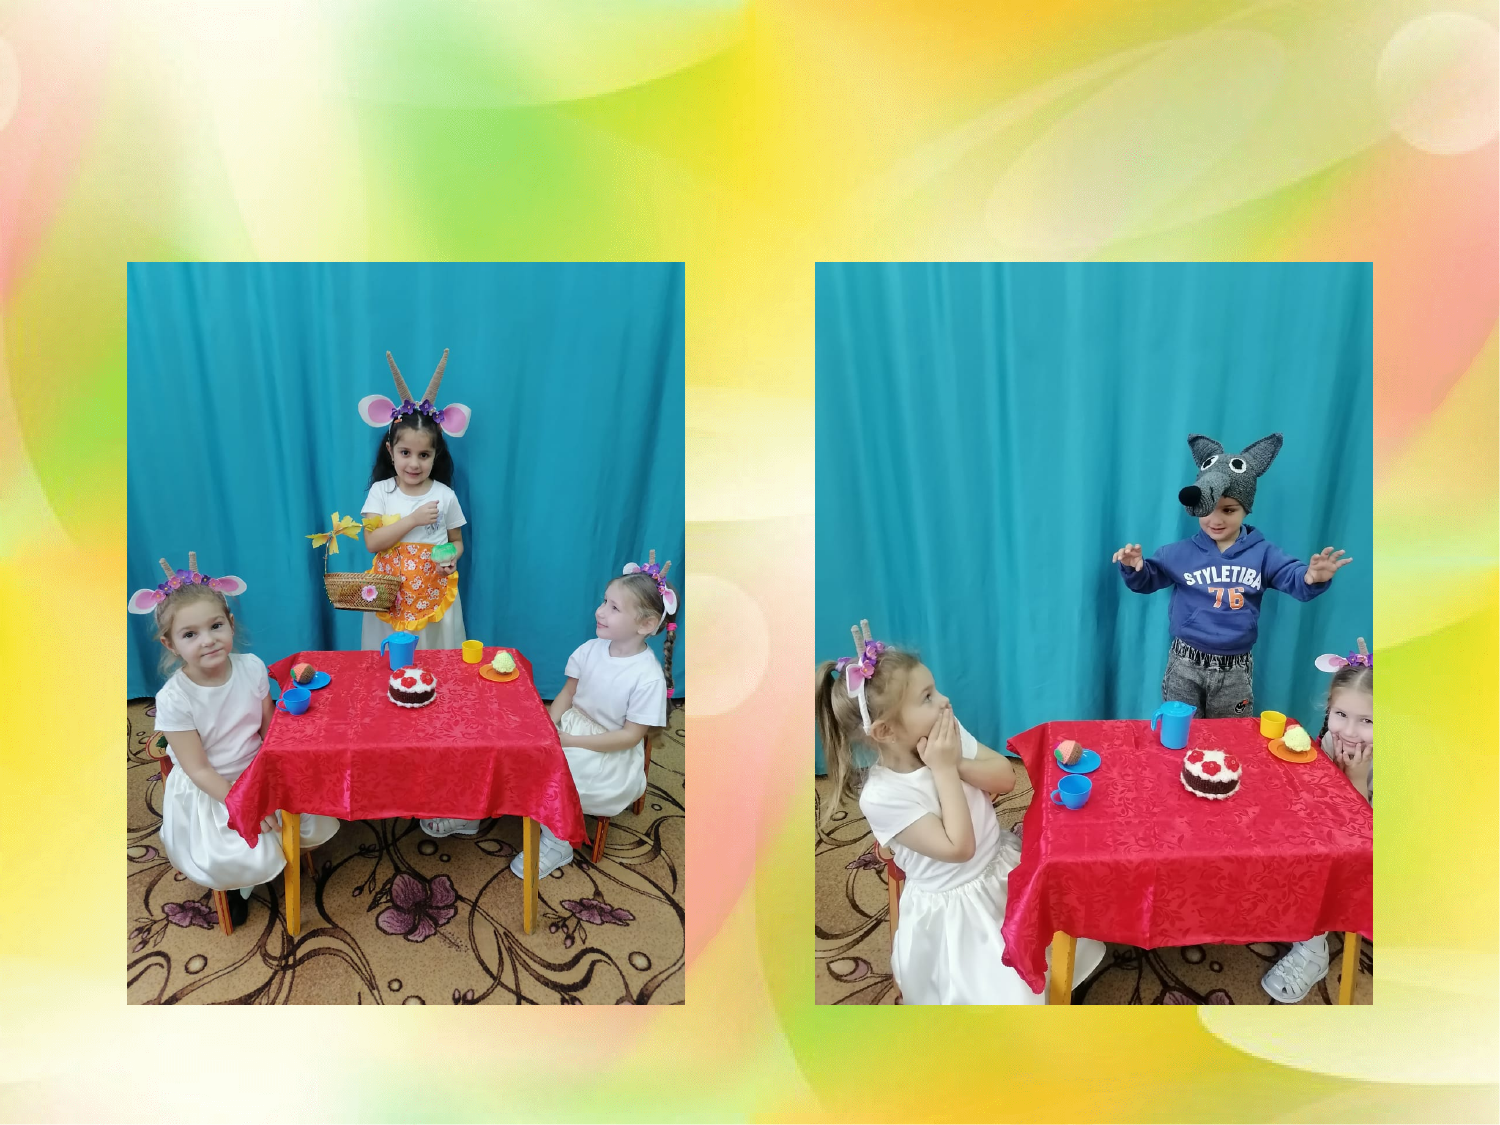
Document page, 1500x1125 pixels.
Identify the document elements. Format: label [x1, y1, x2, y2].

list [815, 262, 1373, 1006]
picture [0, 0, 1500, 1125]
list [127, 262, 685, 1006]
